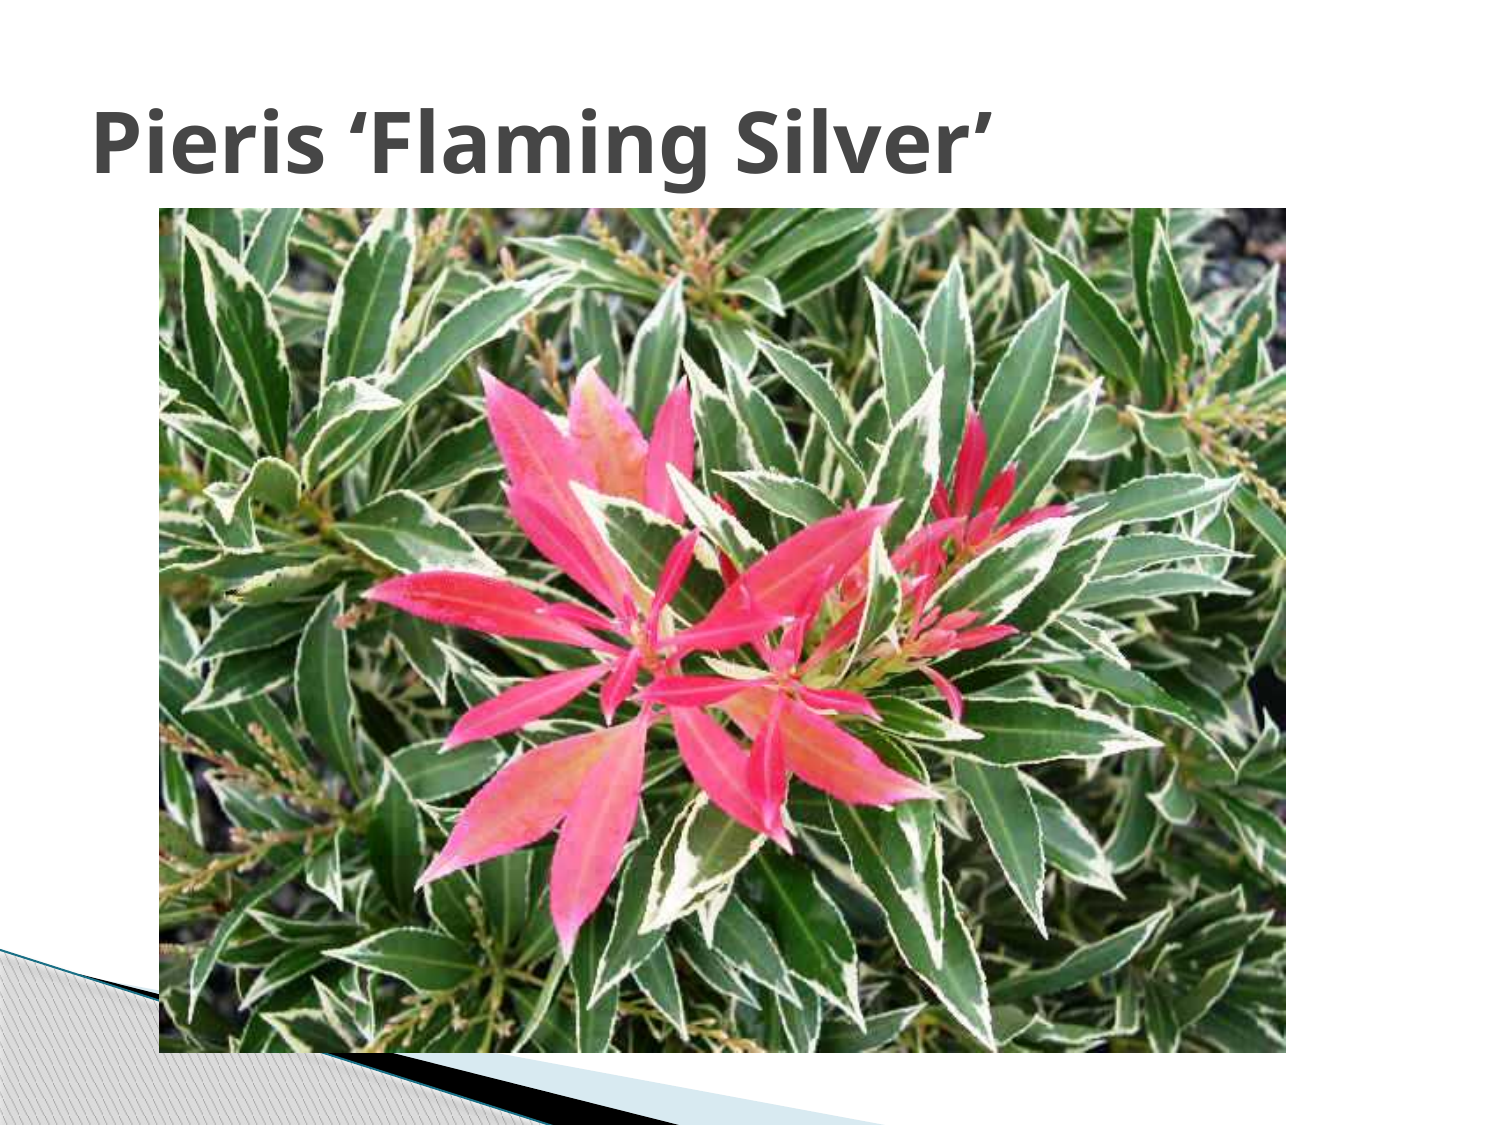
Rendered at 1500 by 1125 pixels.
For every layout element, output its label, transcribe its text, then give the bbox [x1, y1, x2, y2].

title Pieris ‘Flaming Silver’ [75, 45, 1425, 233]
picture [159, 207, 1286, 1053]
